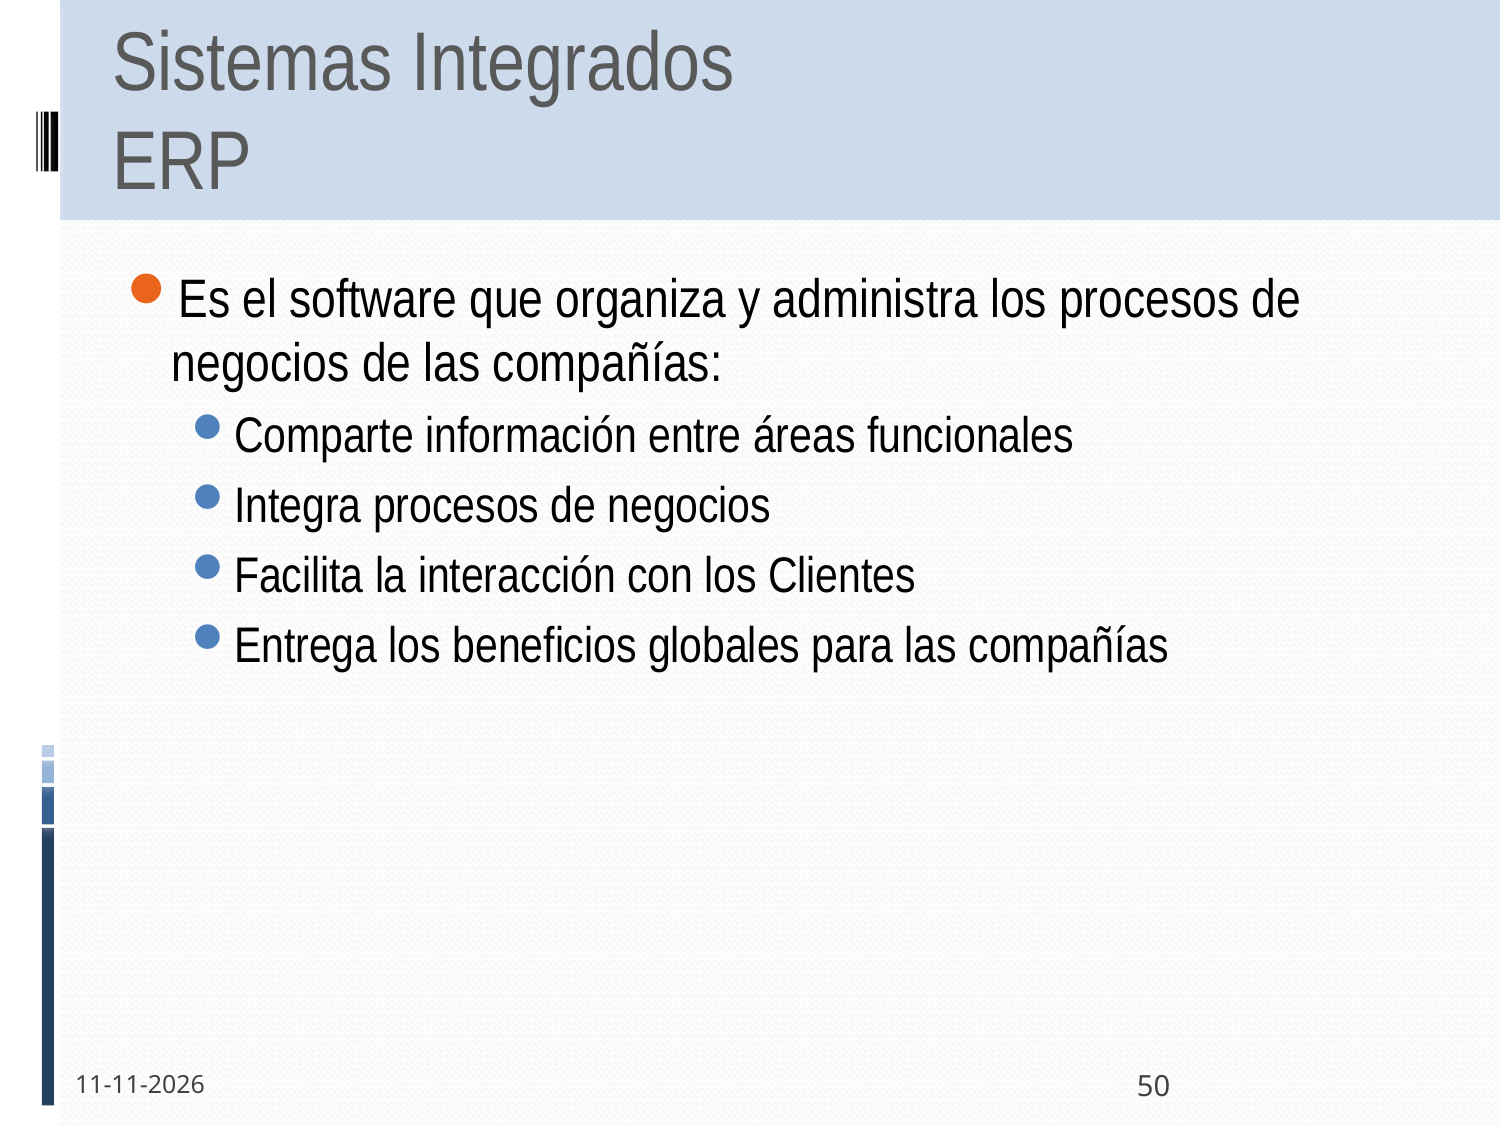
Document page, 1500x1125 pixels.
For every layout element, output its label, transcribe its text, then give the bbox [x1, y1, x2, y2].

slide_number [75, 1042, 243, 1103]
title Sistemas Integrados ERP [111, 18, 1436, 207]
list Es el software que organiza y administra los procesos de negocios de las compañías: Comparte información entre áreas funcionales Integra procesos de negocios Facilita la interacción con los Clientes Entrega los beneficios globales para las compañías [111, 255, 1436, 1038]
slide_number 50 [1045, 1046, 1171, 1107]
